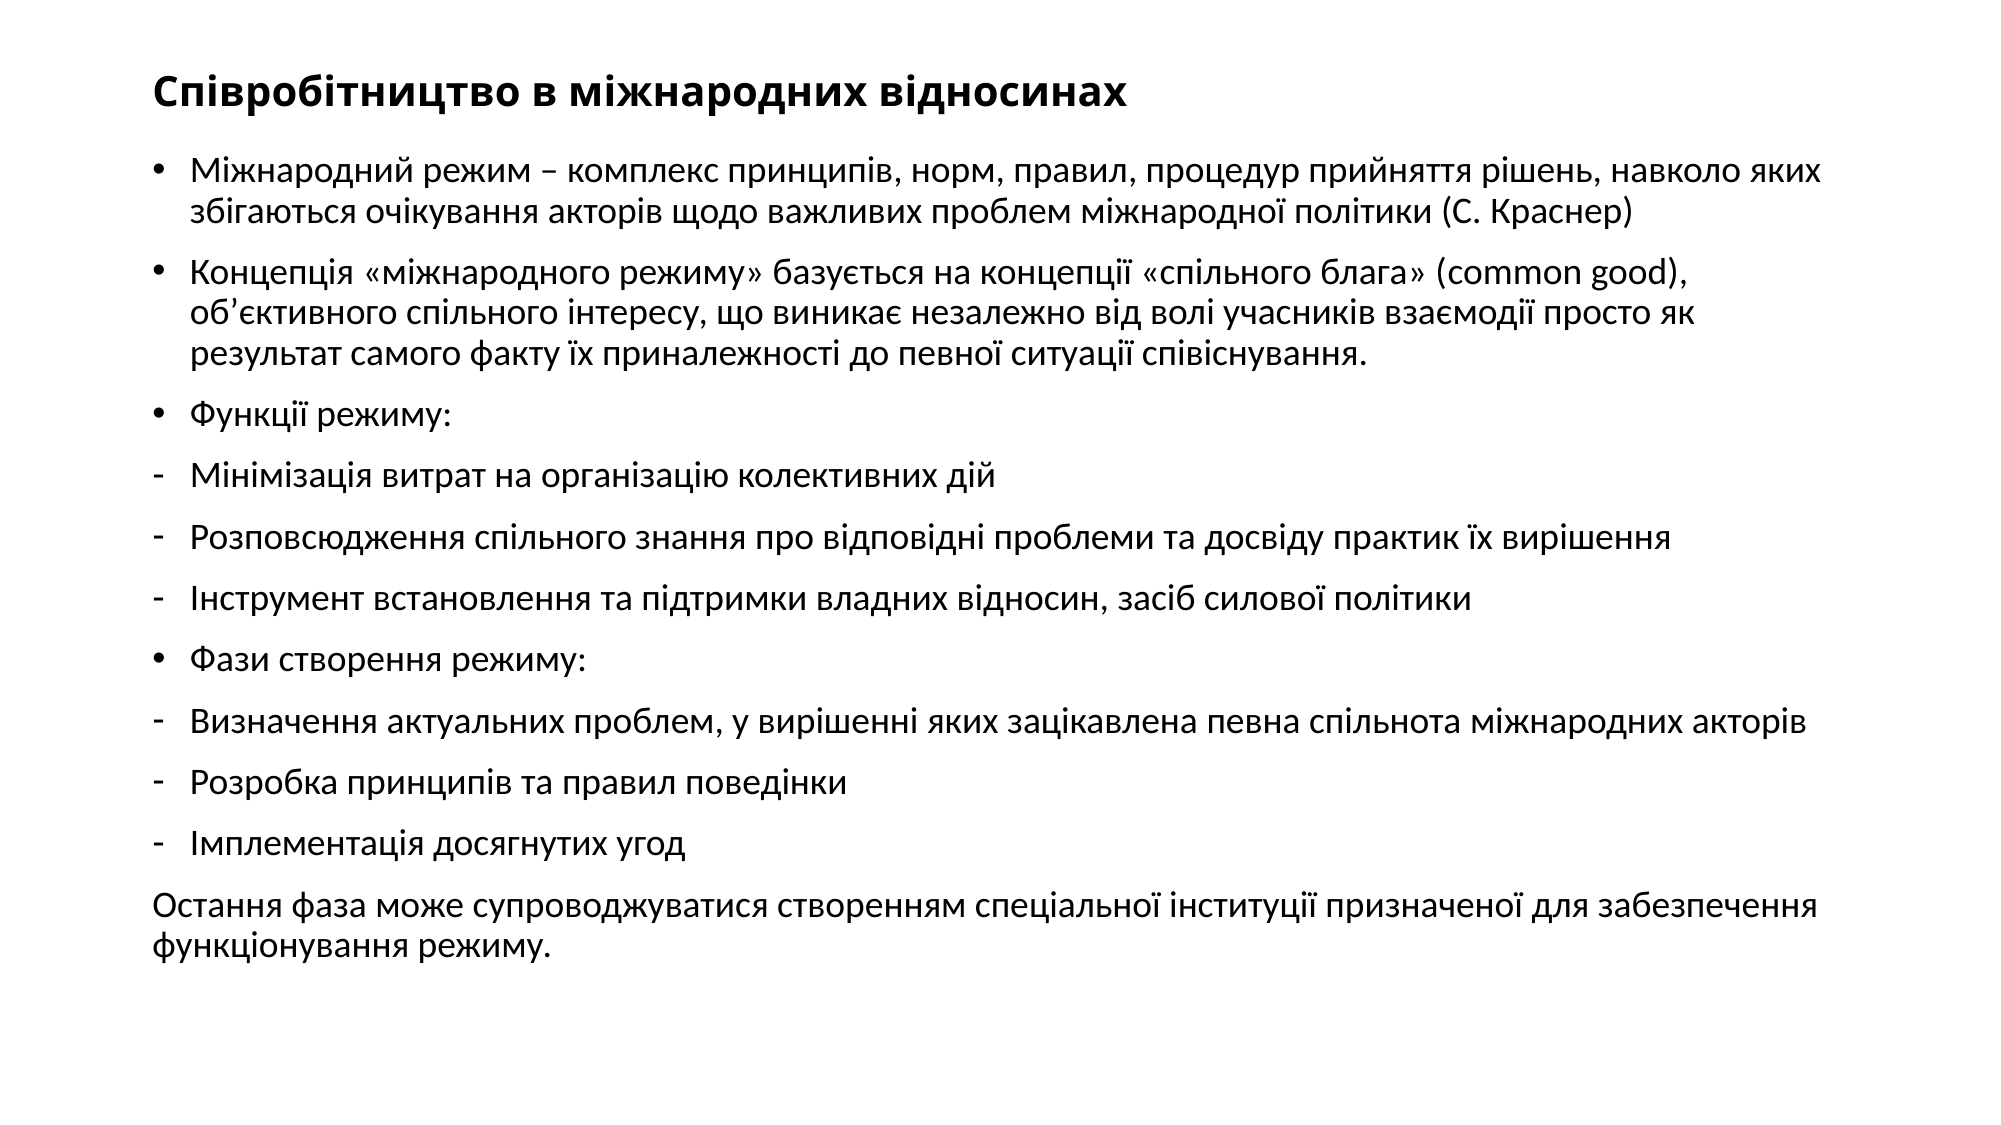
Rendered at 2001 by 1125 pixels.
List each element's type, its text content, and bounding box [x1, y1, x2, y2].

list Міжнародний режим – комплекс принципів, норм, правил, процедур прийняття рішень, навколо яких збігаються очікування акторів щодо важливих проблем міжнародної політики (С. Краснер) Концепція «міжнародного режиму» базується на концепції «спільного блага» (common good), об’єктивного спільного інтересу, що виникає незалежно від волі учасників взаємодії просто як результат самого факту їх приналежності до певної ситуації співіснування. Функції режиму: Мінімізація витрат на організацію колективних дій Розповсюдження спільного знання про відповідні проблеми та досвіду практик їх вирішення Інструмент встановлення та підтримки владних відносин, засіб силової політики Фази створення режиму: Визначення актуальних проблем, у вирішенні яких зацікавлена певна спільнота міжнародних акторів Розробка принципів та правил поведінки Імплементація досягнутих угод Остання фаза може супроводжуватися створенням спеціальної інституції призначеної для забезпечення функціонування режиму. [137, 142, 1863, 1014]
title Співробітництво в міжнародних відносинах [137, 59, 1863, 127]
